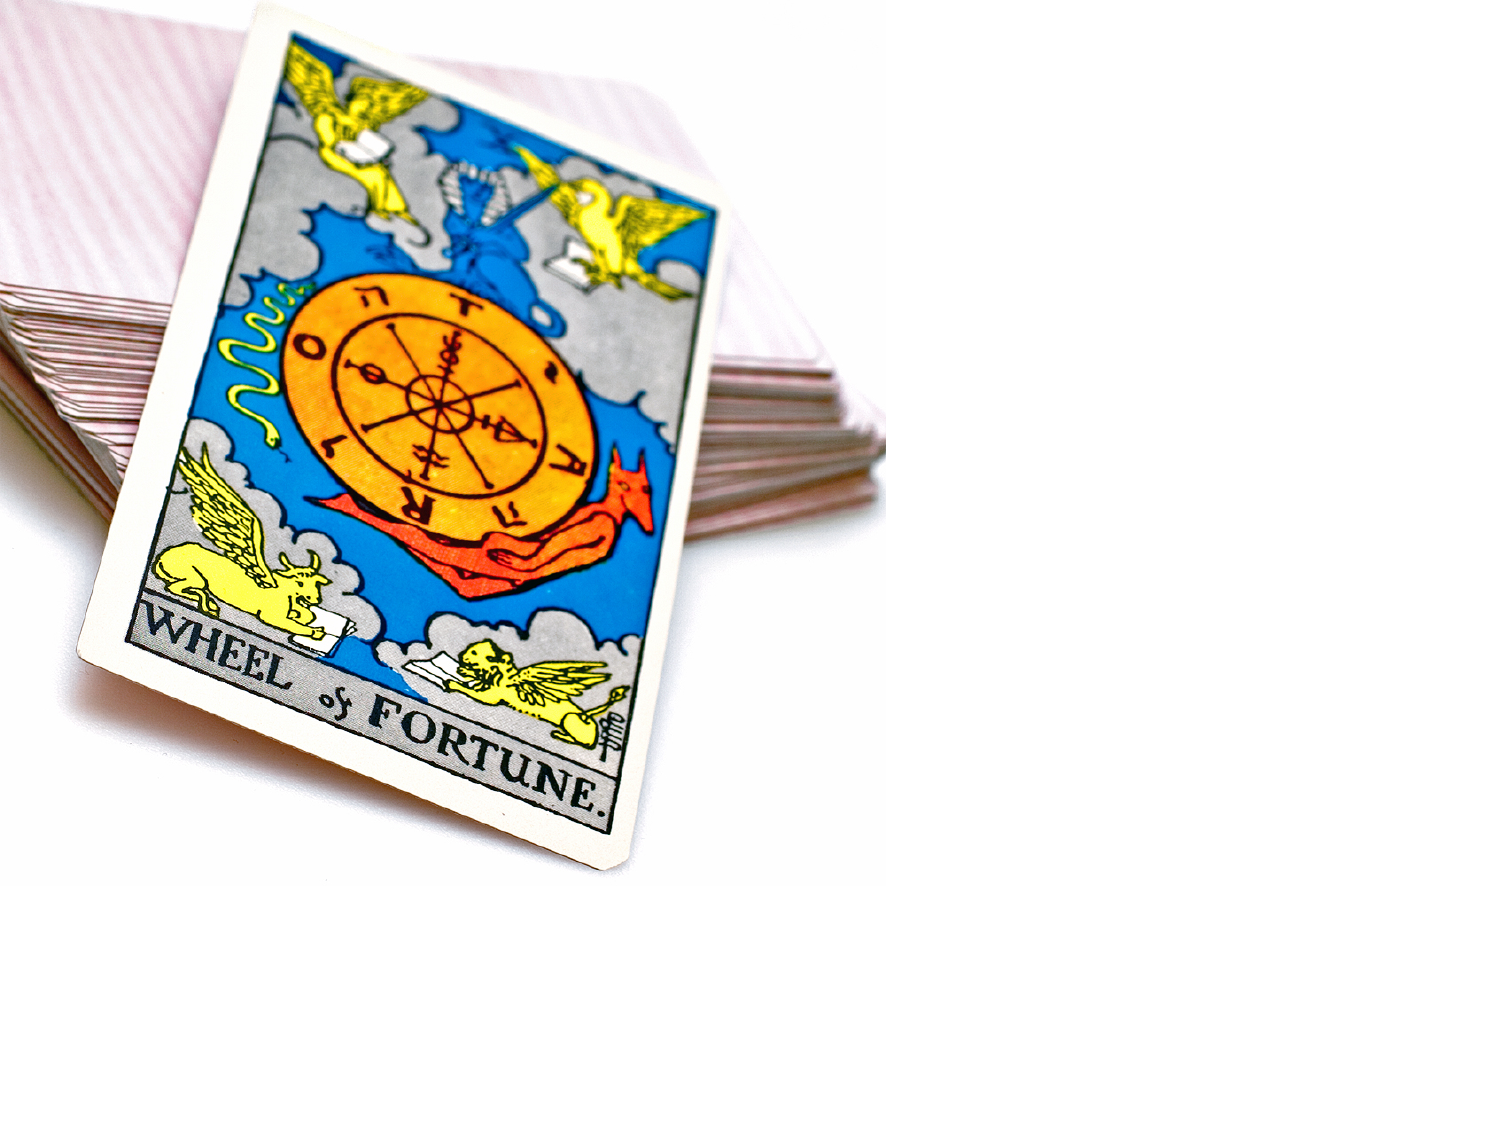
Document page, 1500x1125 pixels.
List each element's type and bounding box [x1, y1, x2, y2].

picture [0, 0, 887, 887]
